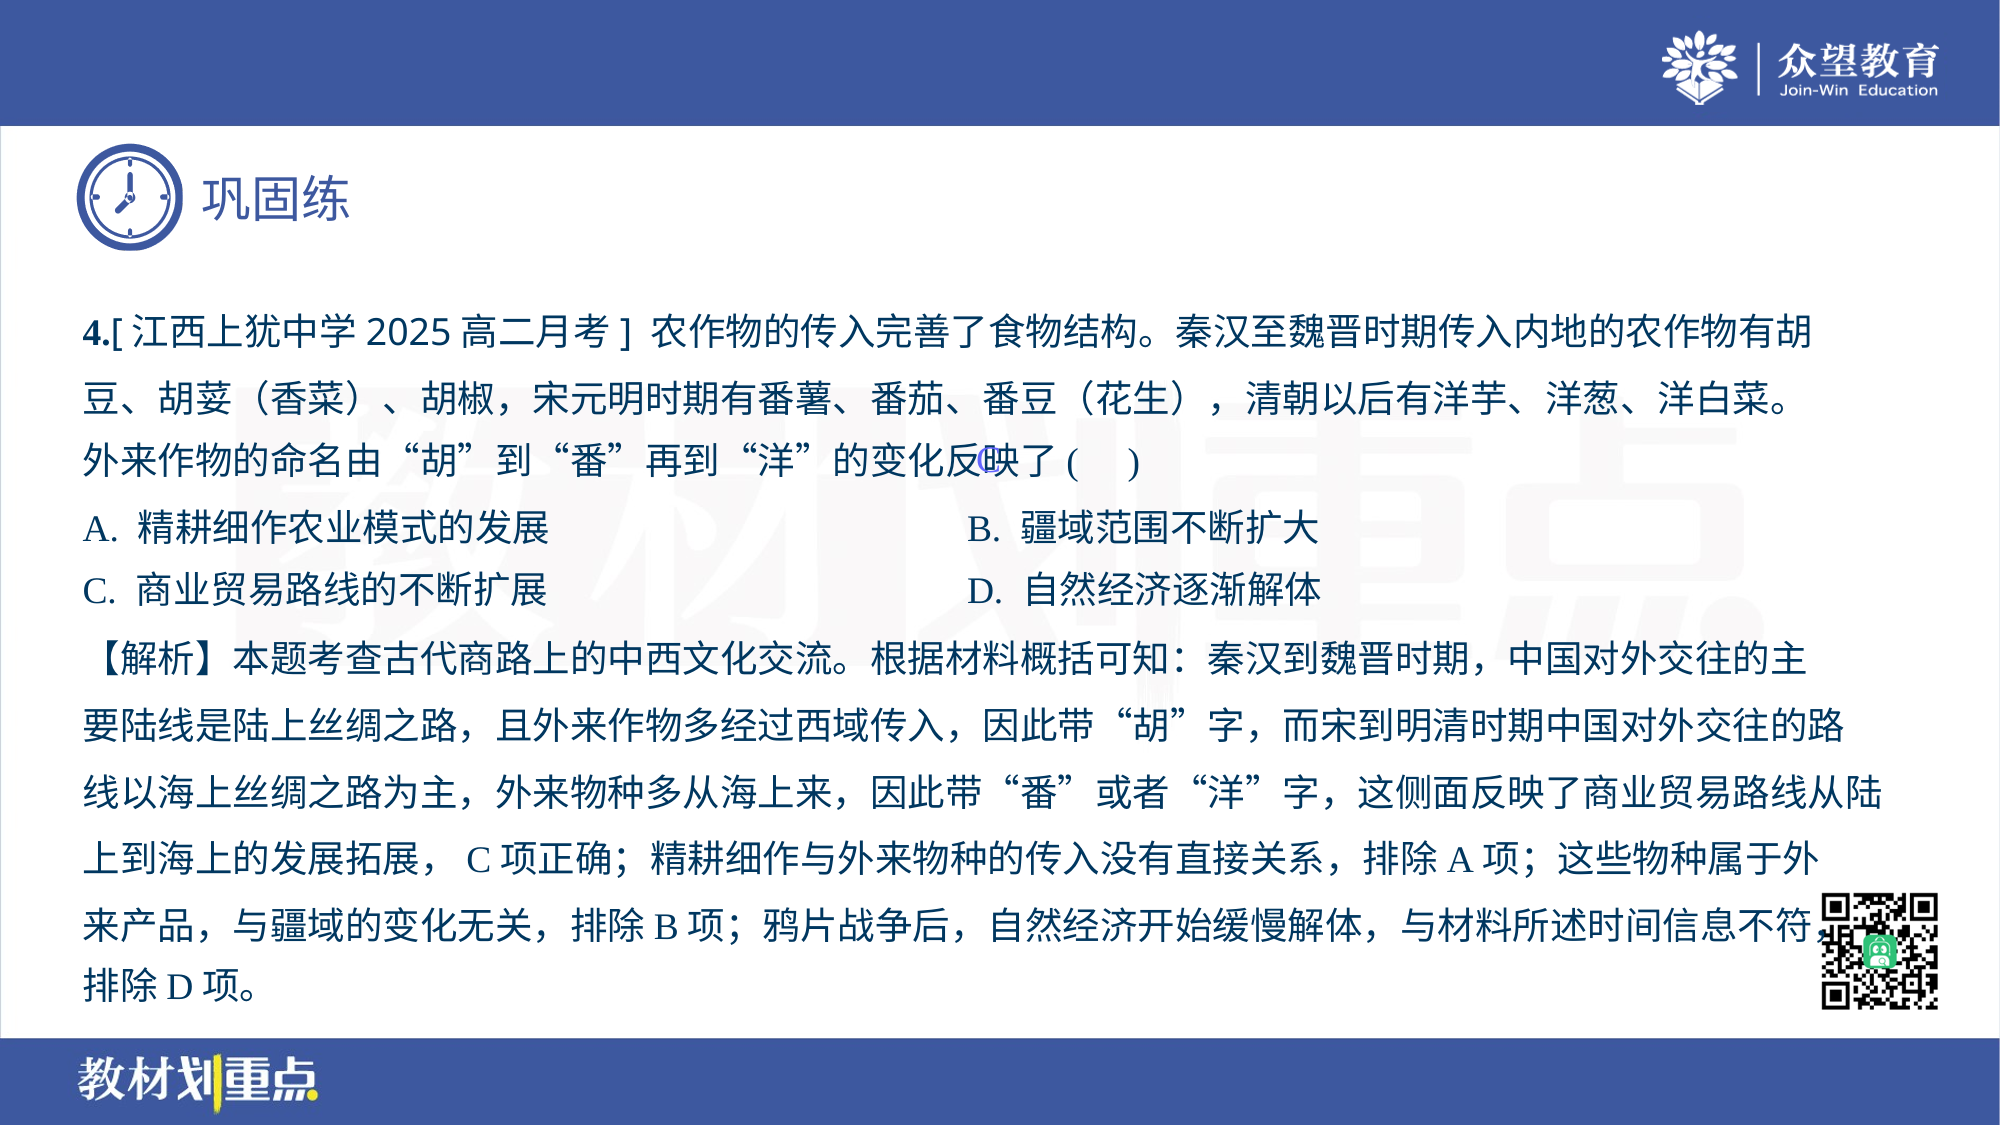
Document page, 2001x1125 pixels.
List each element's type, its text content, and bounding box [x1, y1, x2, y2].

text_box 4.[江西上犹中学2025高二月考] 农作物的传入完善了食物结构。秦汉至魏晋时期传入内地的农作物有胡 豆、胡荽（香菜）、胡椒，宋元明时期有番薯、番茄、番豆（花生），清朝以后有洋芋、洋葱、洋白菜。 外来作物的命名由“胡”到“番”再到“洋”的变化反映了( ) [82, 286, 1817, 476]
text_box 【解析】本题考查古代商路上的中西文化交流。根据材料概括可知：秦汉到魏晋时期，中国对外交往的主 要陆线是陆上丝绸之路，且外来作物多经过西域传入，因此带“胡”字，而宋到明清时期中国对外交往的路 线以海上丝绸之路为主，外来物种多从海上来，因此带“番”或者“洋”字，这侧面反映了商业贸易路线从陆 上到海上的发展拓展，C项正确；精耕细作与外来物种的传入没有直接关系，排除A项；这些物种属于外 来产品，与疆域的变化无关，排除B项；鸦片战争后，自然经济开始缓慢解体，与材料所述时间信息不符， 排除D项。 [82, 613, 1817, 1002]
picture [0, 0, 2000, 1125]
text_box C [962, 417, 1015, 475]
text_box A. 精耕细作农业模式的发展 B. 疆域范围不断扩大 C. 商业贸易路线的不断扩展 D. 自然经济逐渐解体 [82, 482, 1817, 605]
